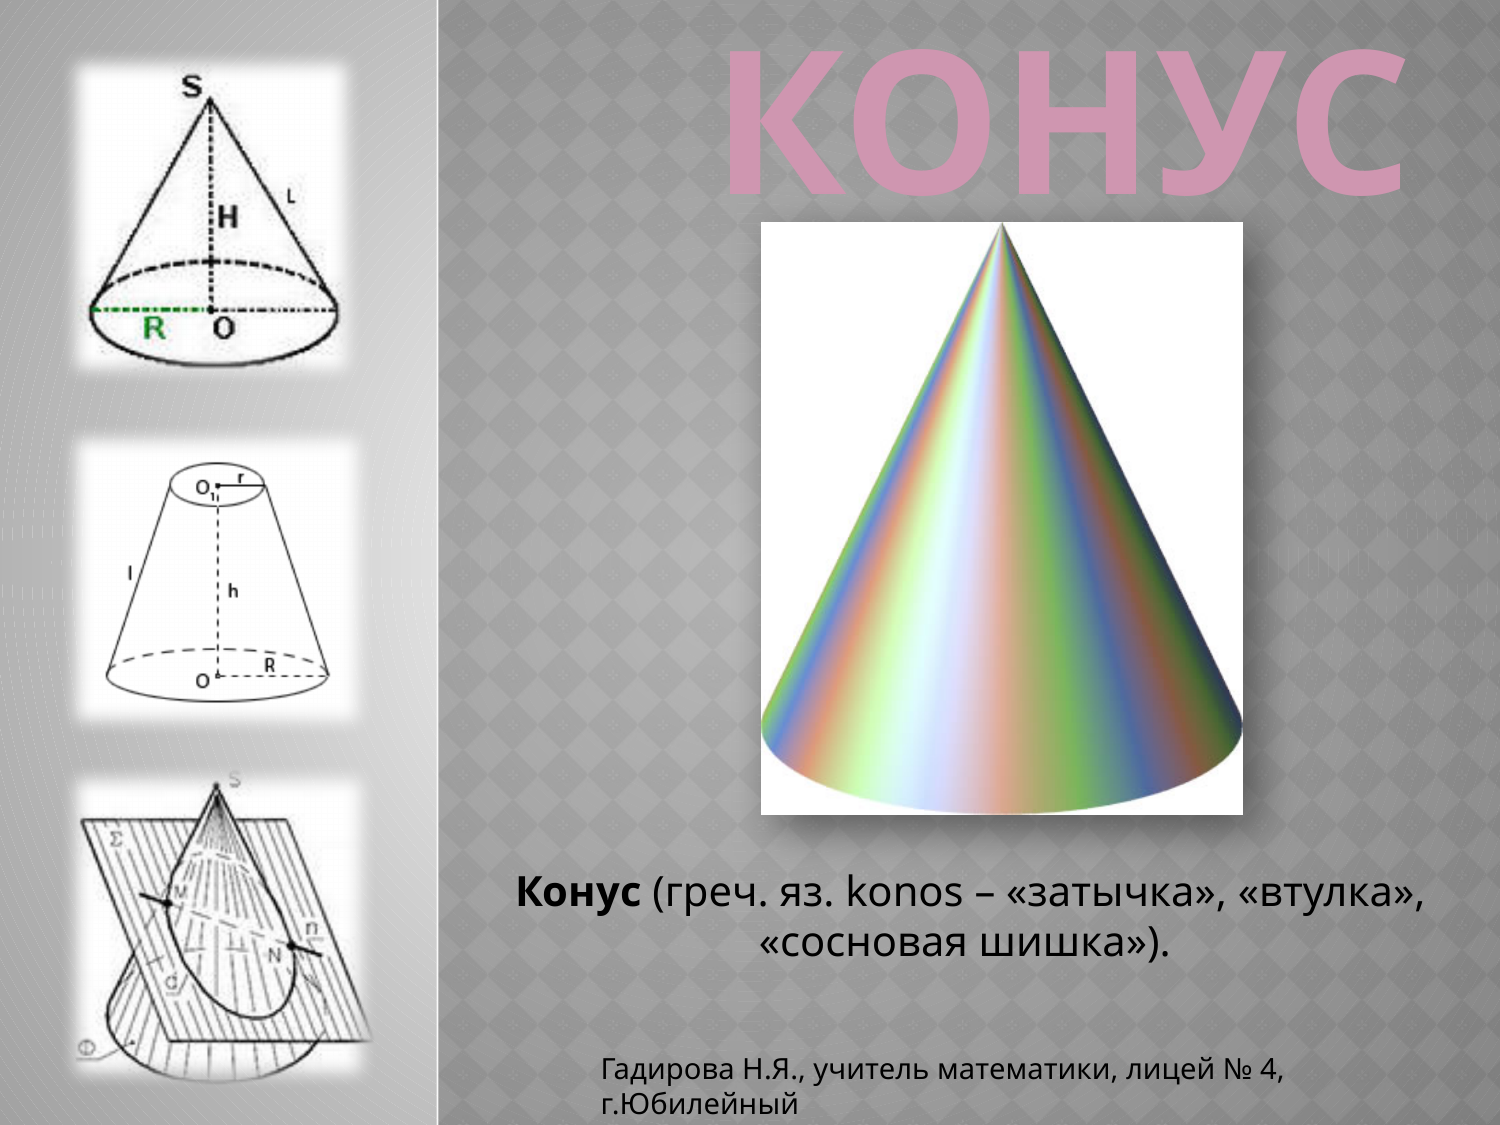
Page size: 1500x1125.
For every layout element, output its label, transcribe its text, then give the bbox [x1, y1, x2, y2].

text_box Конус (греч. яз. konos – «затычка», «втулка», «сосновая шишка»). [440, 857, 1500, 972]
picture [58, 761, 379, 1091]
picture [761, 222, 1243, 815]
title КОНУС [70, 11, 1421, 235]
picture [58, 46, 364, 388]
text_box Гадирова Н.Я., учитель математики, лицей № 4, г.Юбилейный [585, 1042, 1489, 1125]
picture [58, 421, 376, 739]
